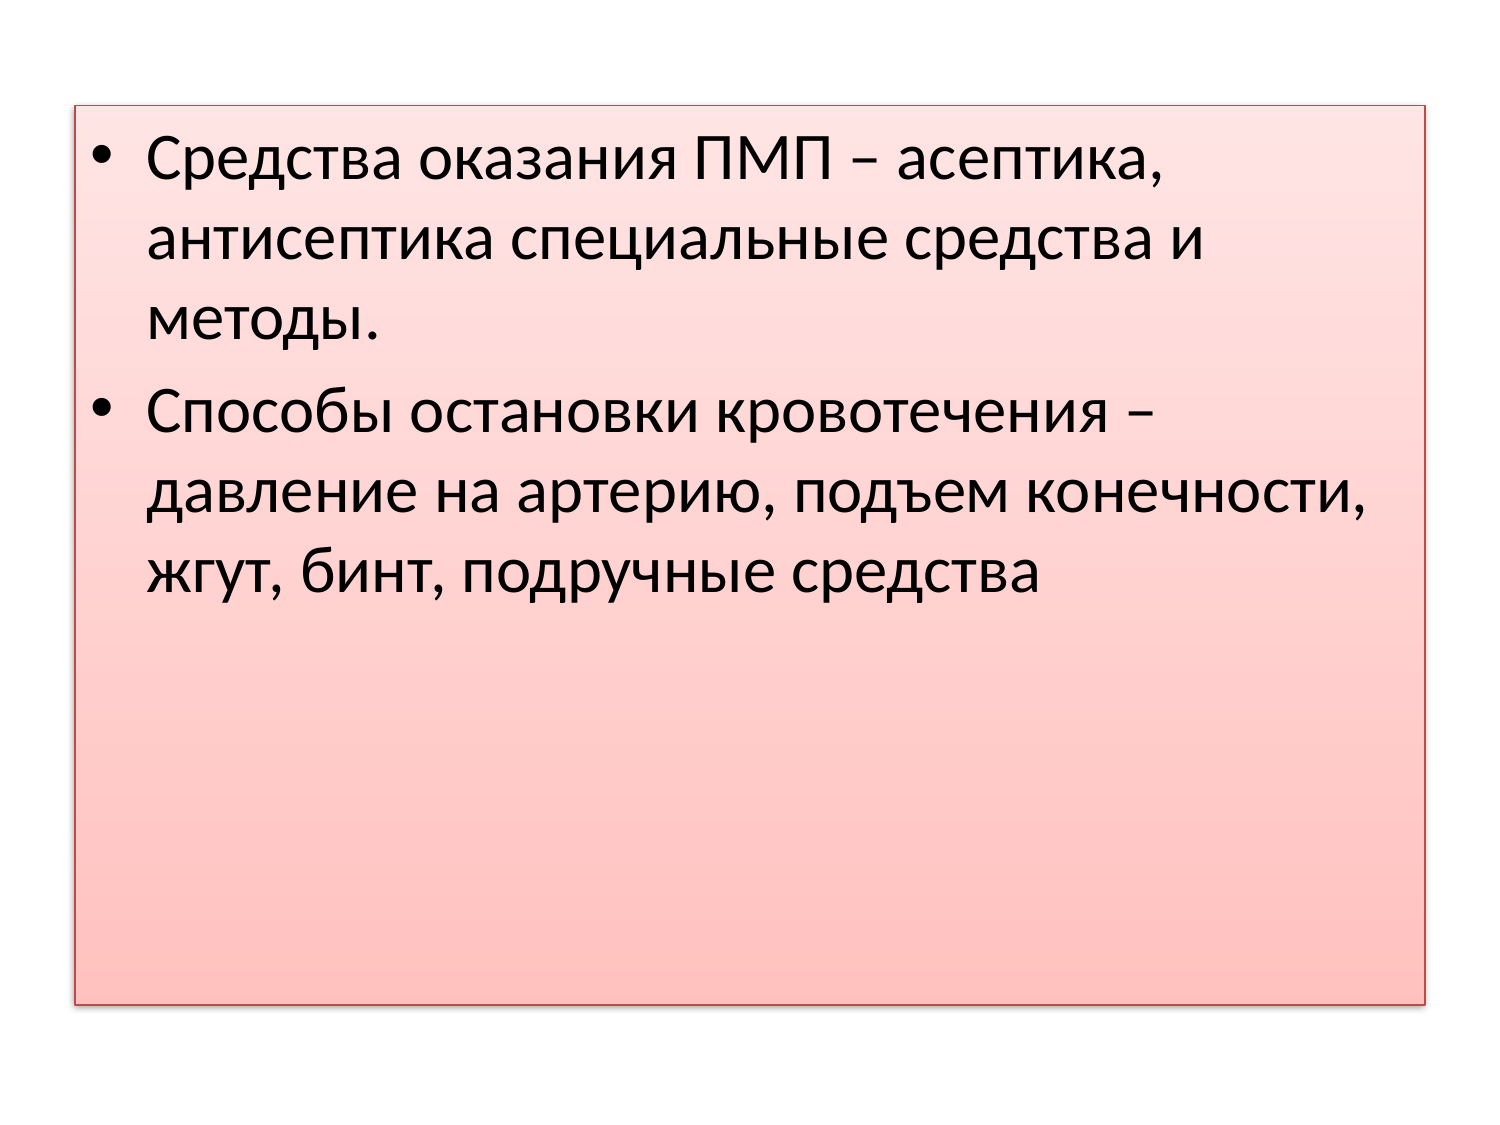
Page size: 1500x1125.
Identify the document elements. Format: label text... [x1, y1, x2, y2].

list Средства оказания ПМП – асептика, антисептика специальные средства и методы. Способы остановки кровотечения – давление на артерию, подъем конечности, жгут, бинт, подручные средства [74, 105, 1426, 1006]
